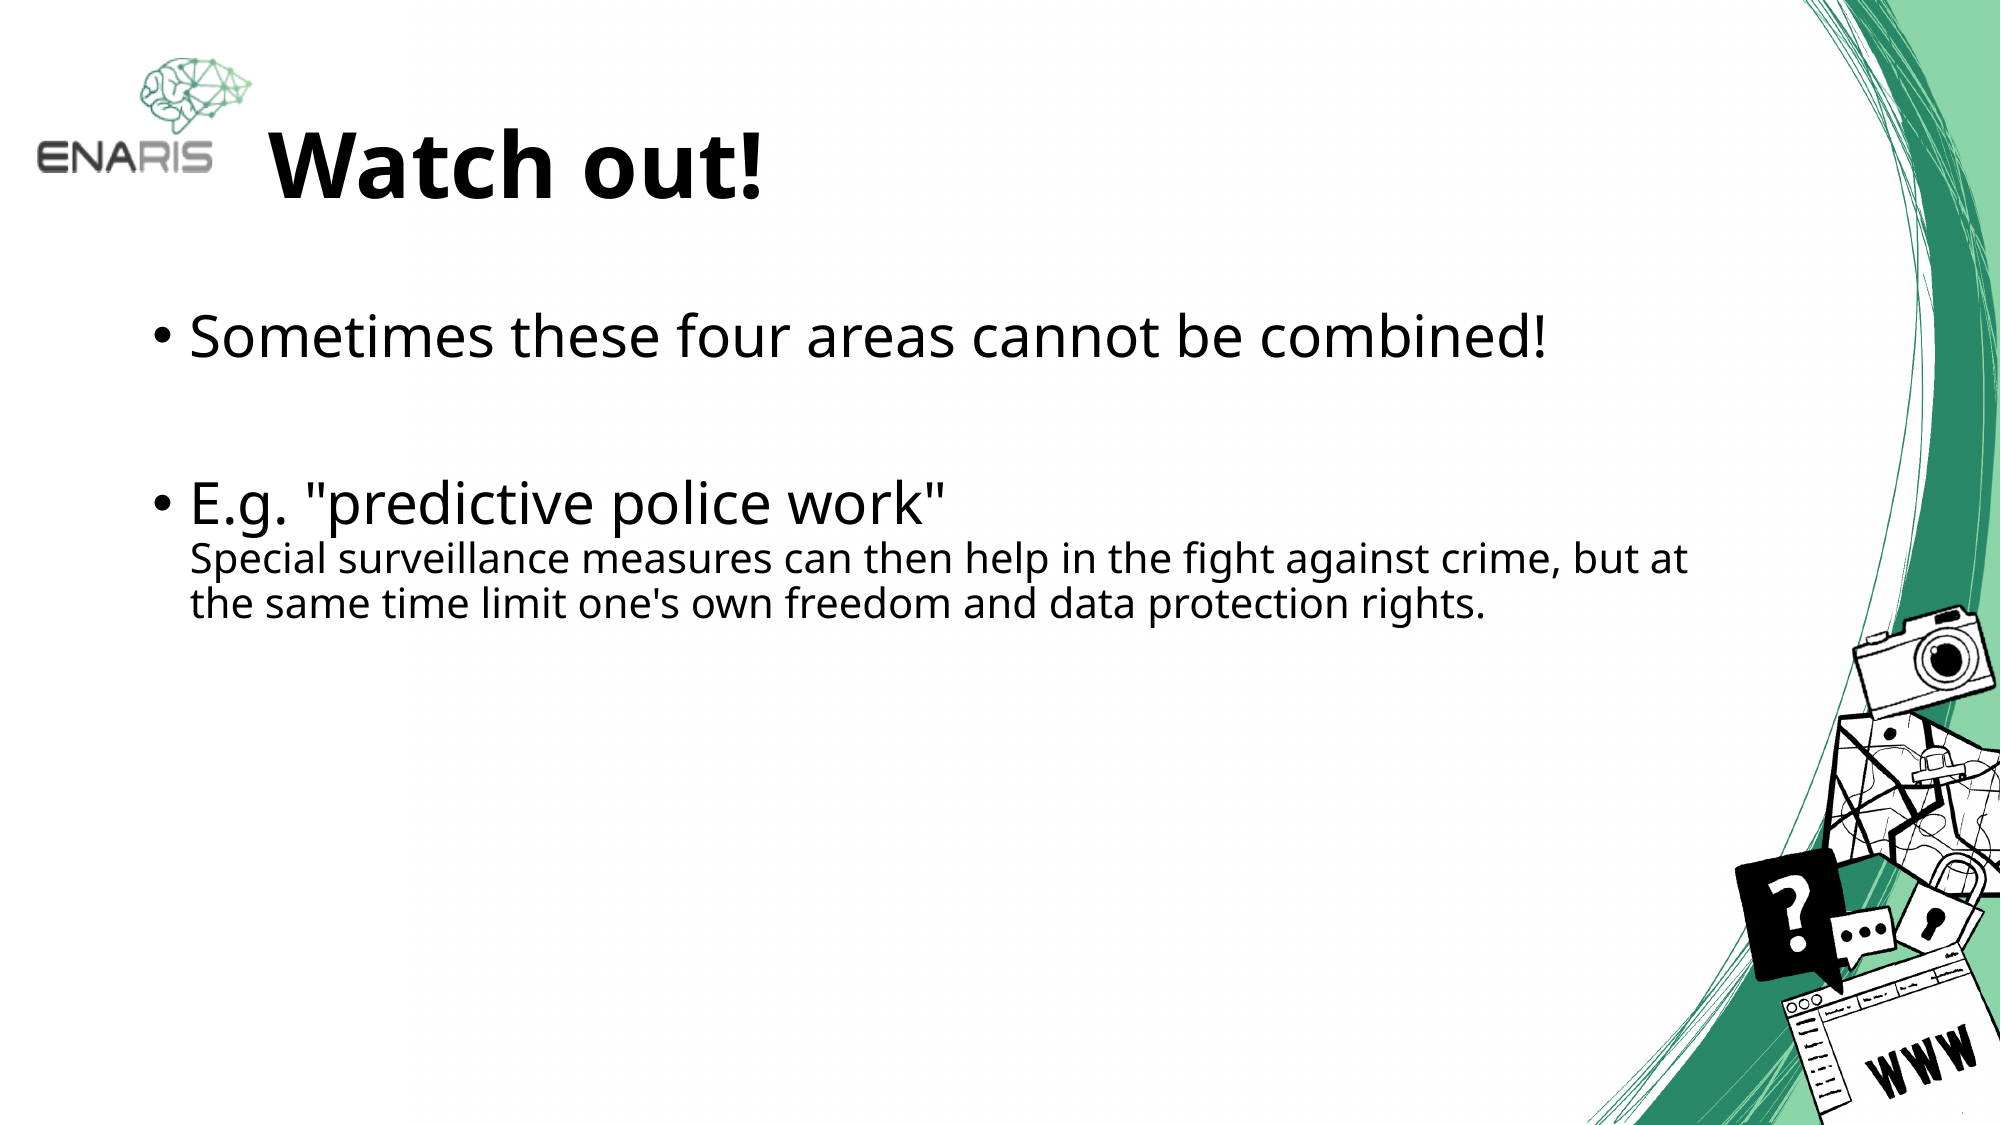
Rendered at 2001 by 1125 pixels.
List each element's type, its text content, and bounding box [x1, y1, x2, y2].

list Sometimes these four areas cannot be combined! E.g. "predictive police work" Special surveillance measures can then help in the fight against crime, but at the same time limit one's own freedom and data protection rights. [137, 299, 1728, 1014]
title Watch out! [253, 59, 1863, 278]
picture [37, 58, 254, 173]
picture [408, 0, 2000, 1125]
